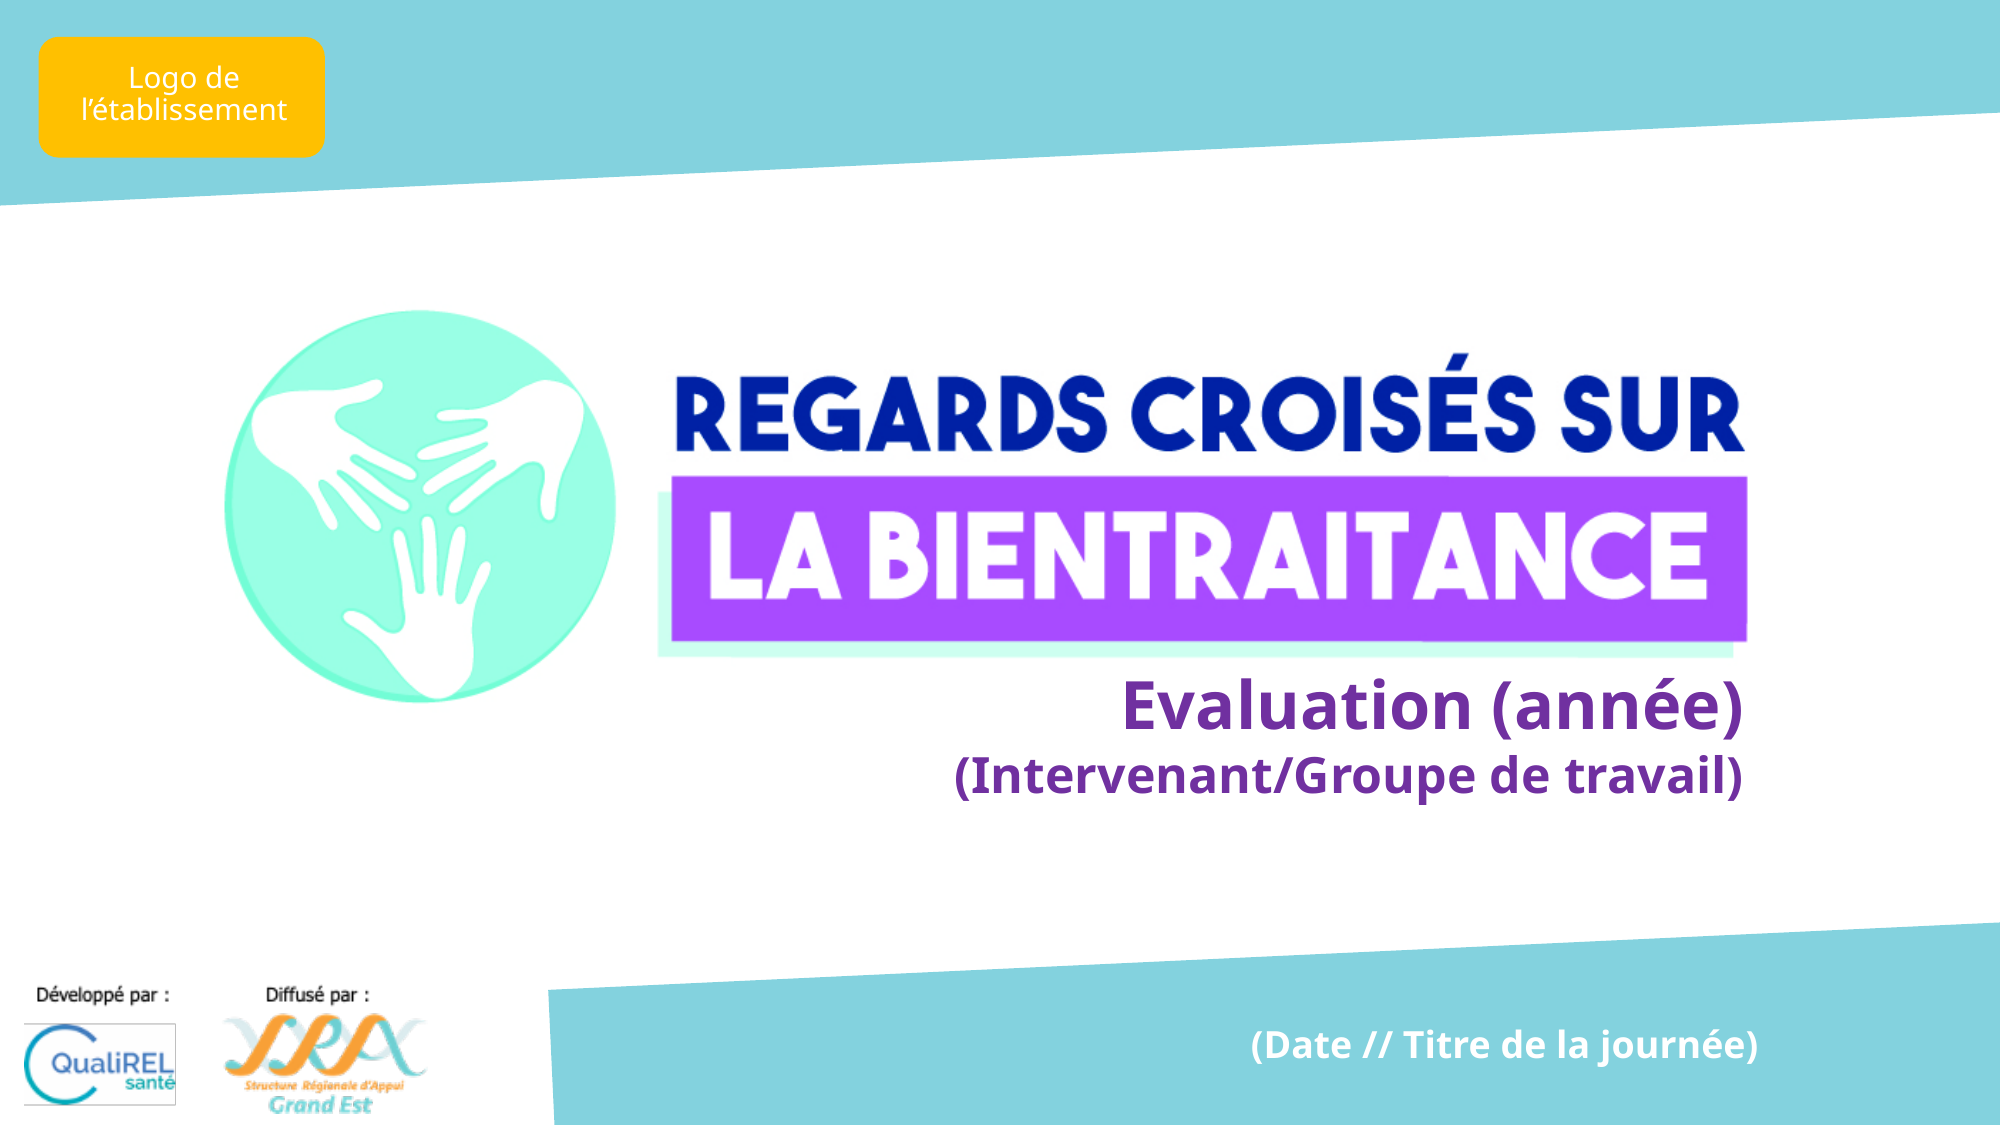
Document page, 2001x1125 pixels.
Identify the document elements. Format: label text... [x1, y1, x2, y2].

picture [155, 256, 1836, 761]
text_box Evaluation (année) (Intervenant/Groupe de travail) [663, 761, 1759, 871]
text_box [37, 35, 326, 159]
picture [24, 975, 428, 1114]
text_box [0, 0, 2000, 207]
title Logo de l’établissement [53, 44, 315, 145]
text_box [547, 921, 2000, 1125]
text_box (Date // Titre de la journée) [428, 1013, 1774, 1074]
